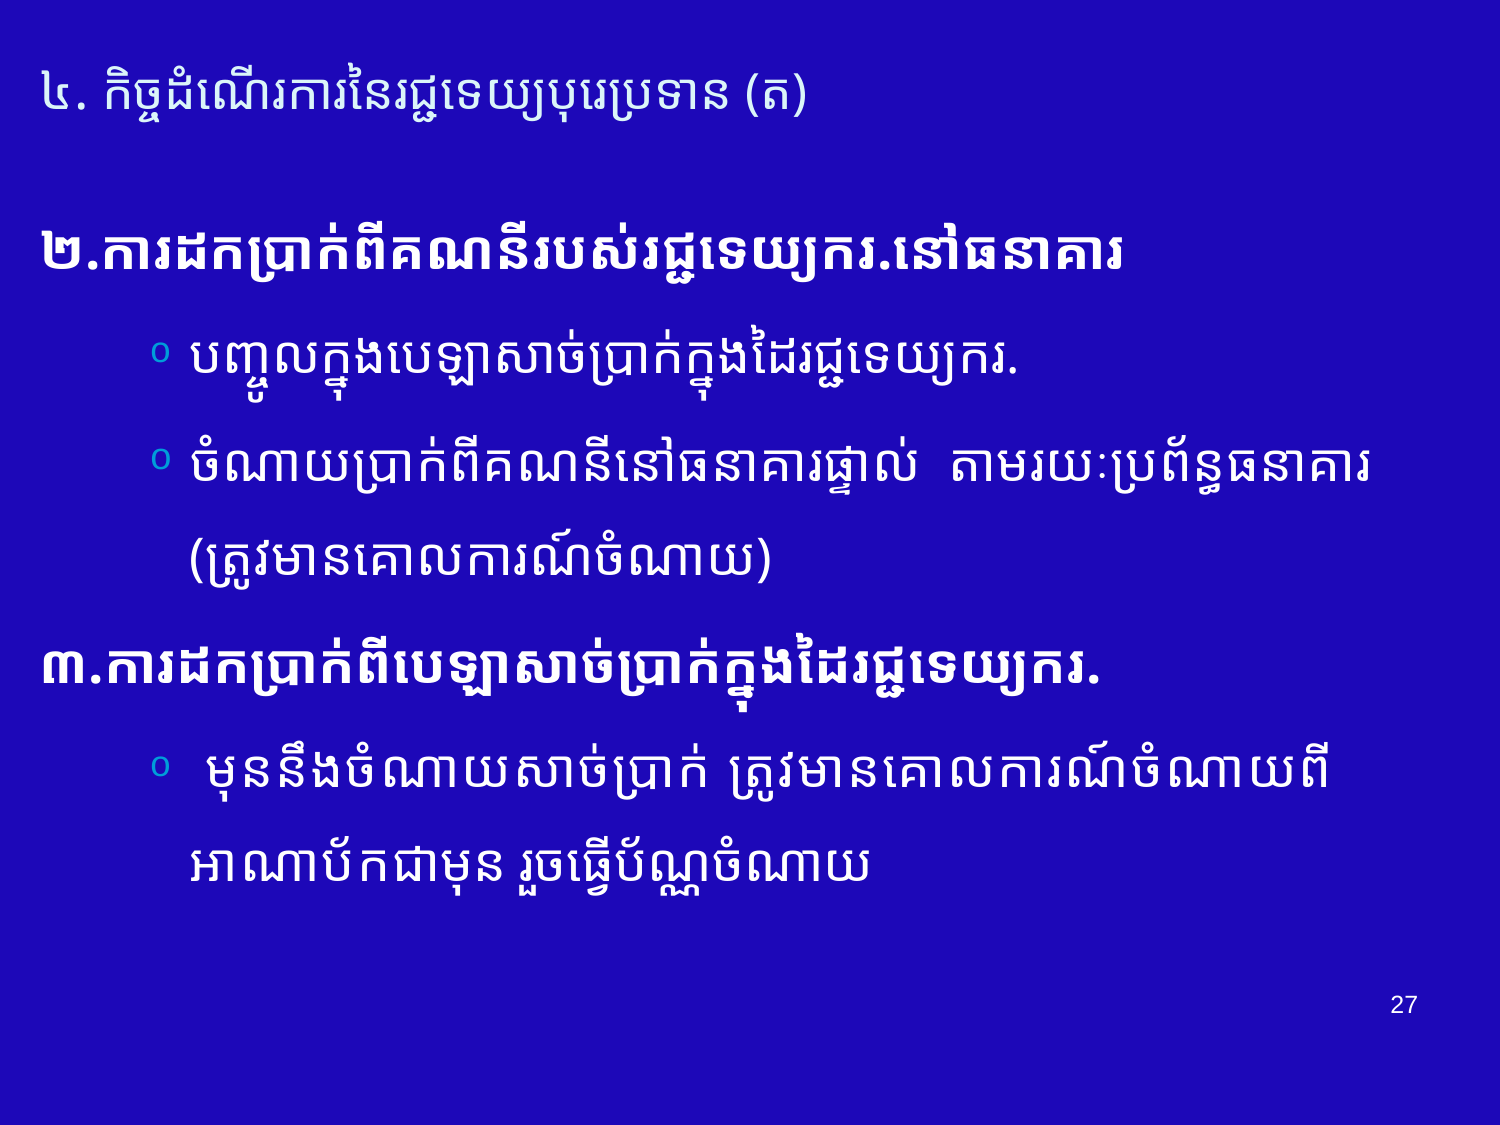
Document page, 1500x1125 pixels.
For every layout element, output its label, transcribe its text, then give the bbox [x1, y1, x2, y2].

slide_number 27 [1333, 940, 1434, 1027]
list ២.ការ​ដកប្រាក់​ពីគណនី​របស់រជ្ជទេយ្យករ.នៅធនាគារ​ បញ្ចូលក្នុង​បេឡាសាច់ប្រាក់​ក្នុងដៃរជ្ជទេយ្យករ. ​​ចំណាយប្រាក់​ពីគណនី​នៅធនាគារ​ផ្ទាល់​ តាមរយៈប្រព័ន្ធធនាគារ (ត្រូវ​មានគោលការណ៍ចំណាយ) ៣.ការ​ដកប្រាក់​ពីបេឡាសាច់ប្រាក់​ក្នុងដៃរជ្ជទេយ្យករ. មុននឹងចំណាយ​សាច់ប្រាក់​ ត្រូវមានគោលការណ៍ចំណាយពី អាណាប័ក​​ជាមុន​ រួចធ្វើប័ណ្ណចំណាយ​ [24, 174, 1480, 1051]
title ៤. កិច្ចដំណើរការនៃរជ្ជទេយ្យបុរេប្រទាន (ត) [24, 19, 1413, 128]
